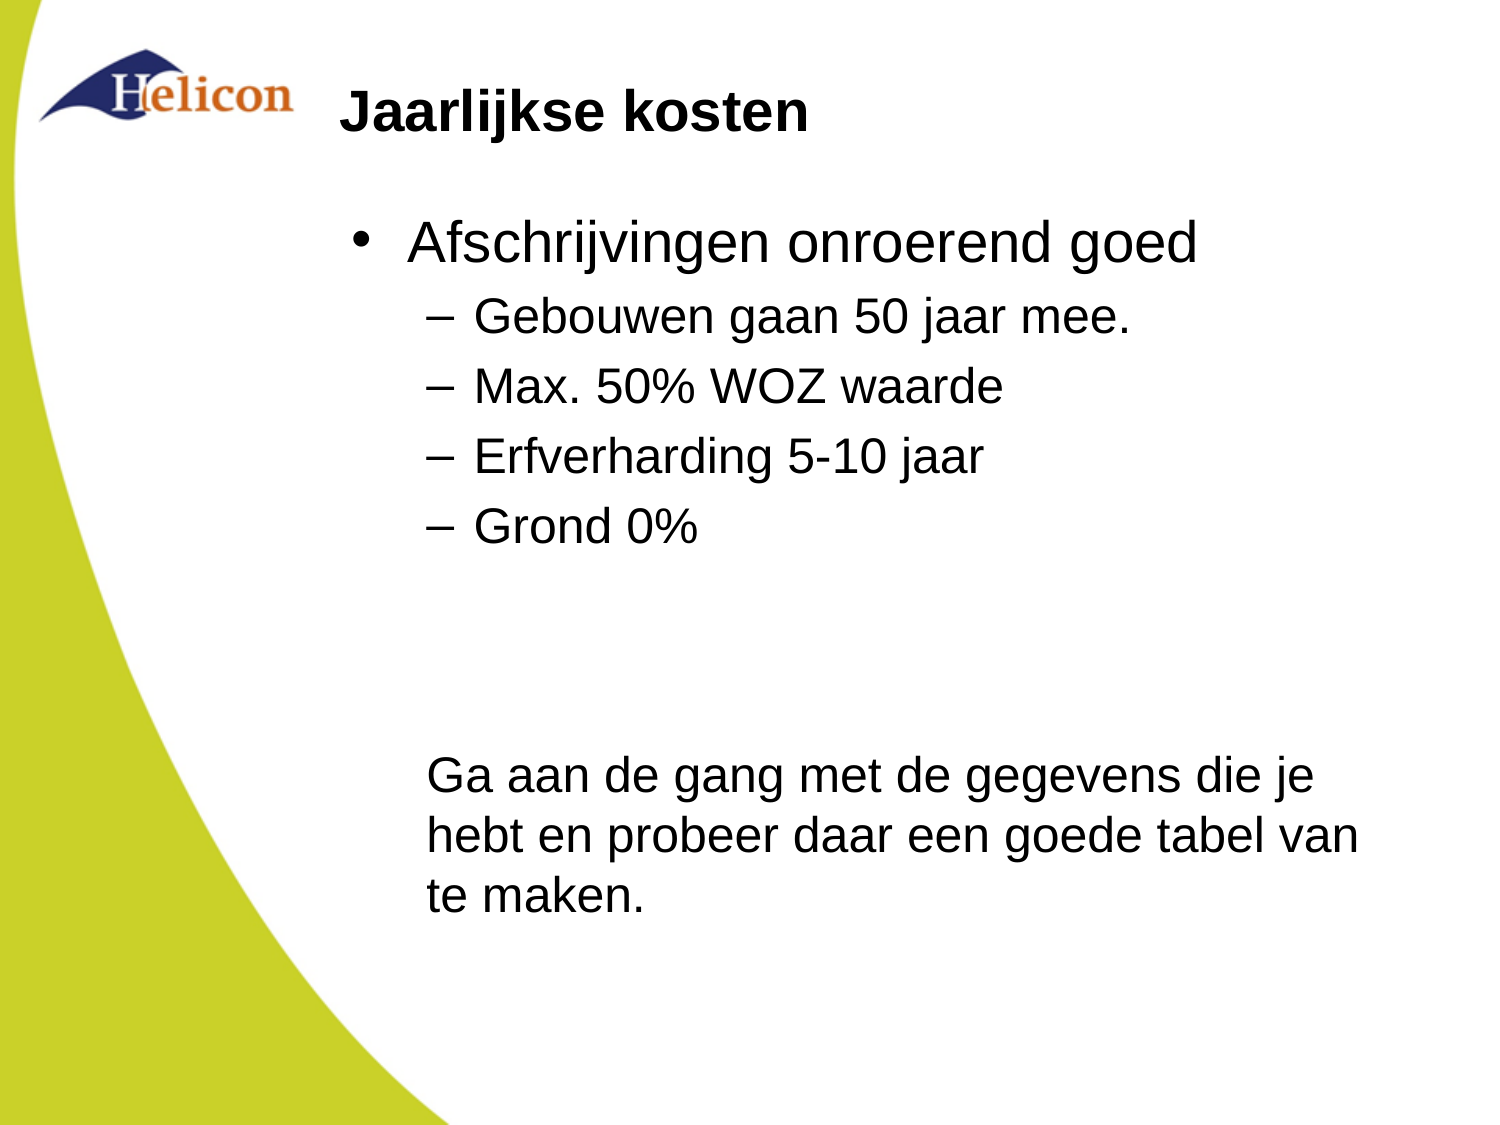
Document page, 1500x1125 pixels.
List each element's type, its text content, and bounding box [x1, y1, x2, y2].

list Afschrijvingen onroerend goed Gebouwen gaan 50 jaar mee. Max. 50% WOZ waarde Erfverharding 5-10 jaar Grond 0% Ga aan de gang met de gegevens die je hebt en probeer daar een goede tabel van te maken. [336, 196, 1425, 1005]
title Jaarlijkse kosten [324, 54, 1415, 161]
picture [0, 0, 1500, 1125]
